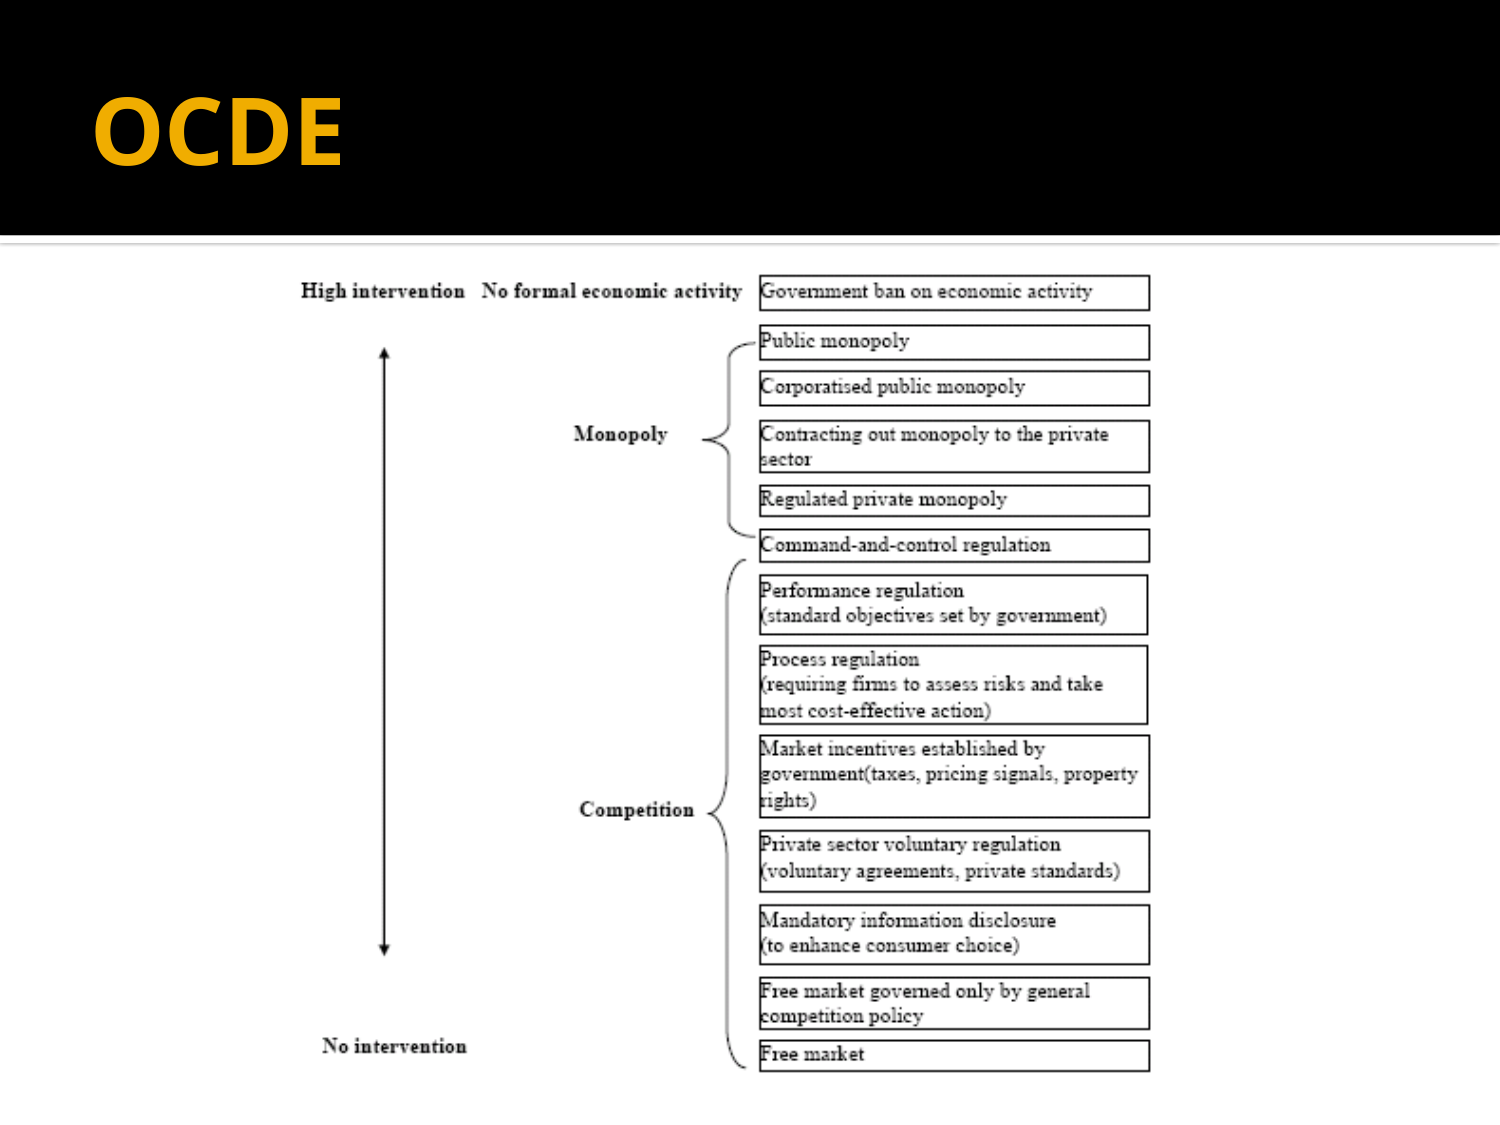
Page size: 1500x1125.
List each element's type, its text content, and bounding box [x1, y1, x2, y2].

title OCDE [75, 25, 1425, 231]
picture [249, 262, 1200, 1101]
